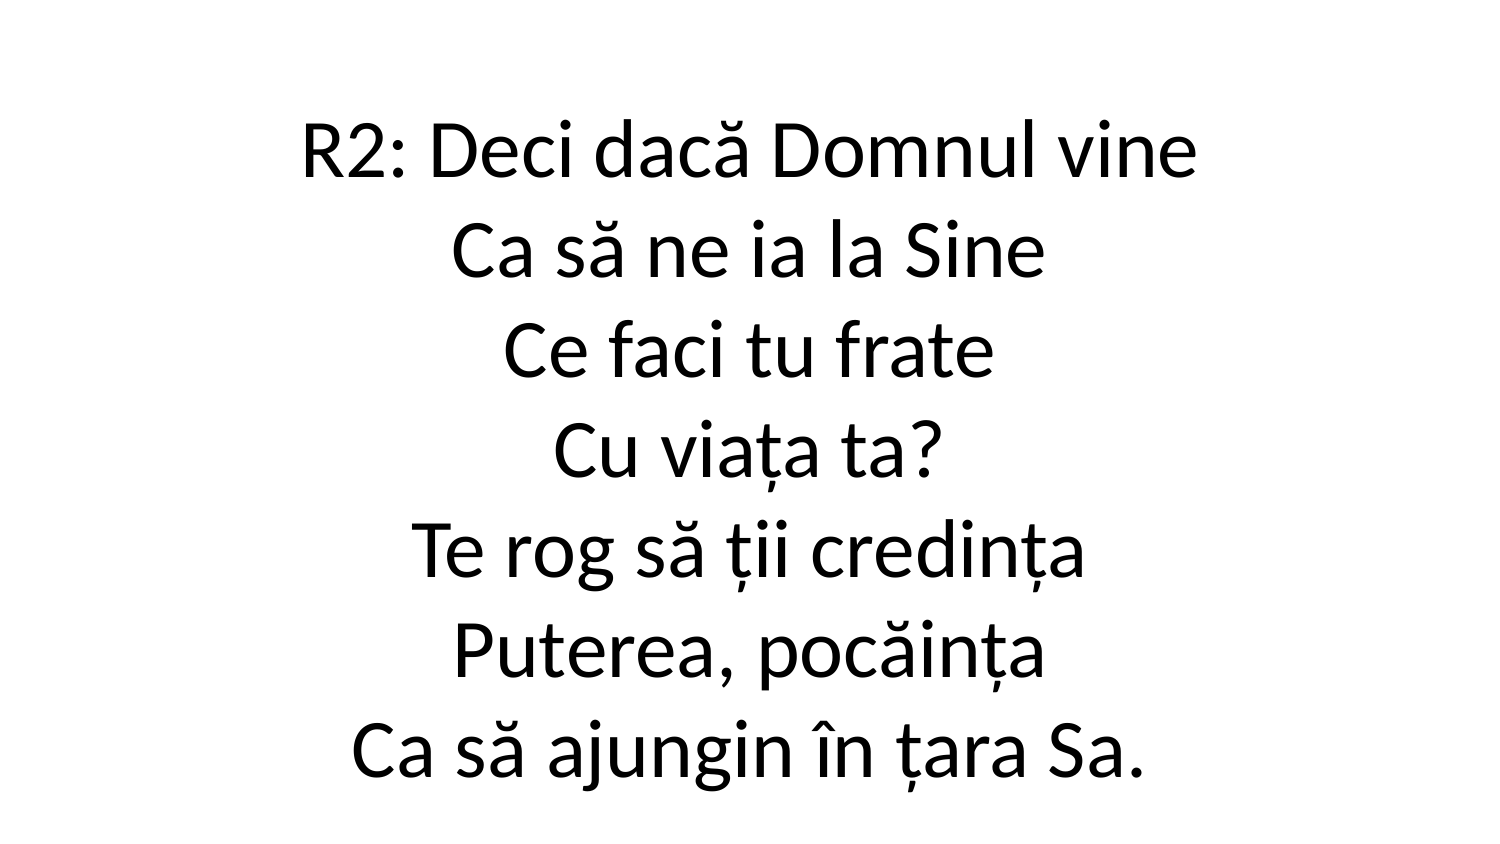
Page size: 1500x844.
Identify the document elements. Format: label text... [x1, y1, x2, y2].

text_box R2: Deci dacă Domnul vine Ca să ne ia la Sine Ce faci tu frate Cu viața ta? Te rog să ții credința Puterea, pocăința Ca să ajungin în țara Sa. [285, 42, 1215, 802]
